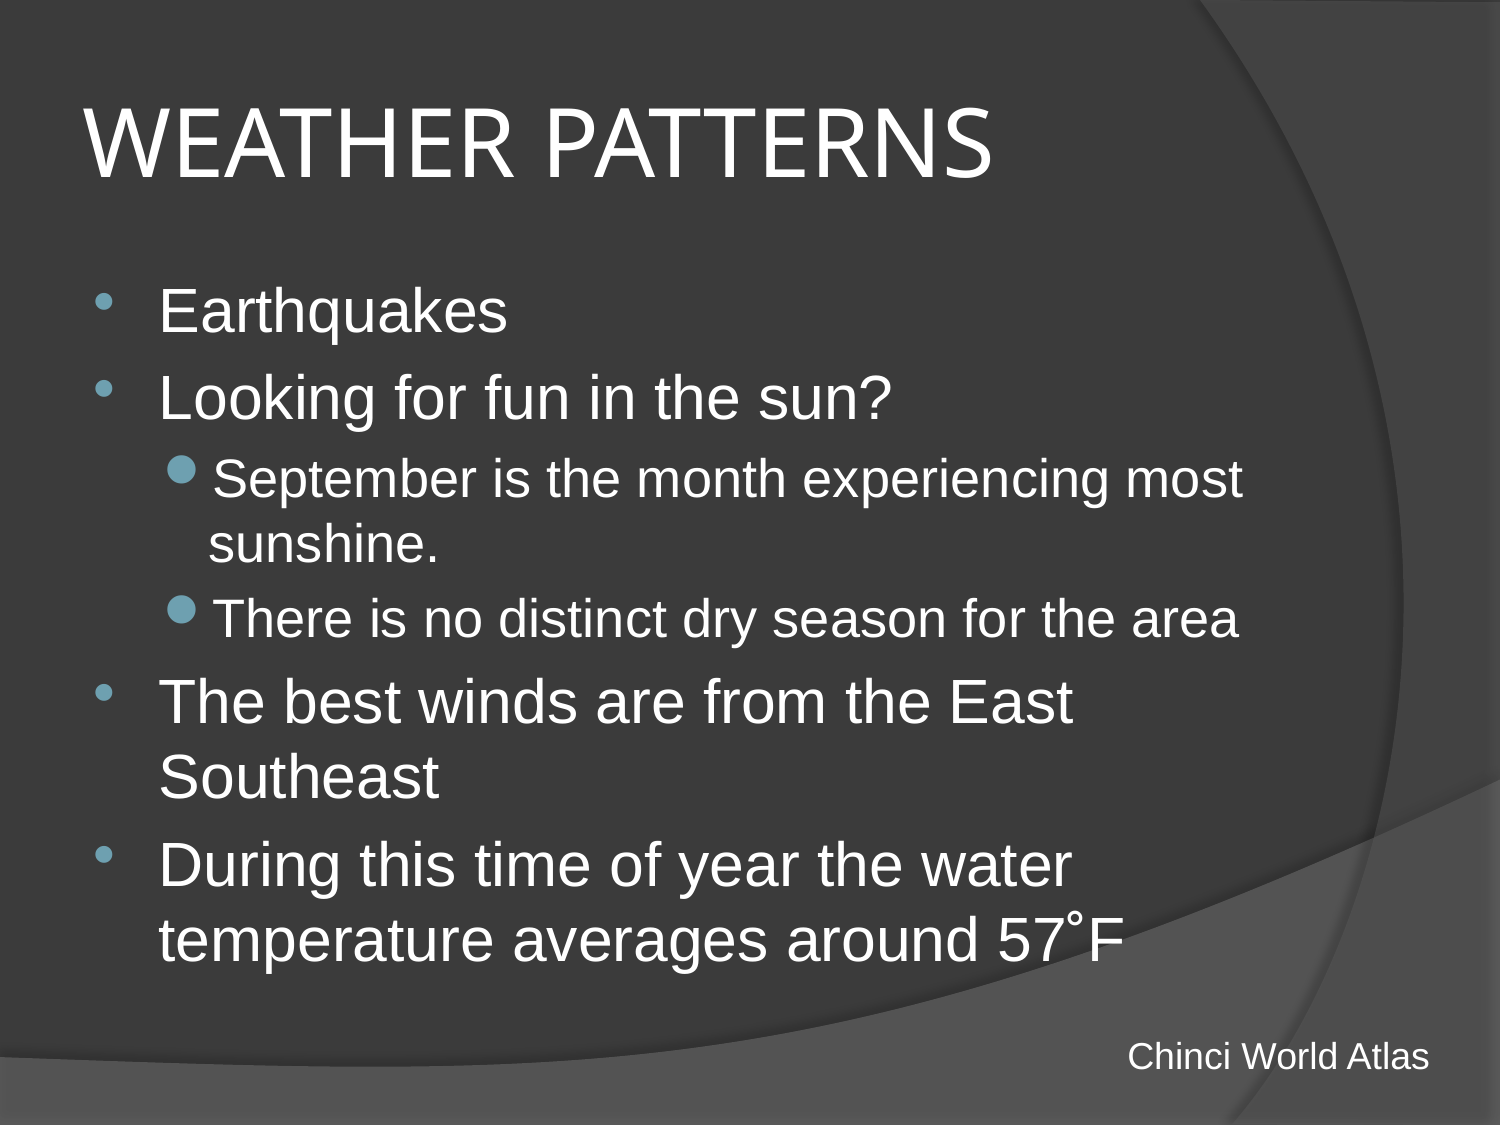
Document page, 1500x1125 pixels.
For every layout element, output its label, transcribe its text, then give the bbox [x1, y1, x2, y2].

title WEATHER PATTERNS [75, 45, 1300, 233]
list Earthquakes Looking for fun in the sun? September is the month experiencing most sunshine. There is no distinct dry season for the area The best winds are from the East Southeast During this time of year the water temperature averages around 57˚F [75, 262, 1300, 1005]
text_box Chinci World Atlas [1112, 1024, 1463, 1085]
